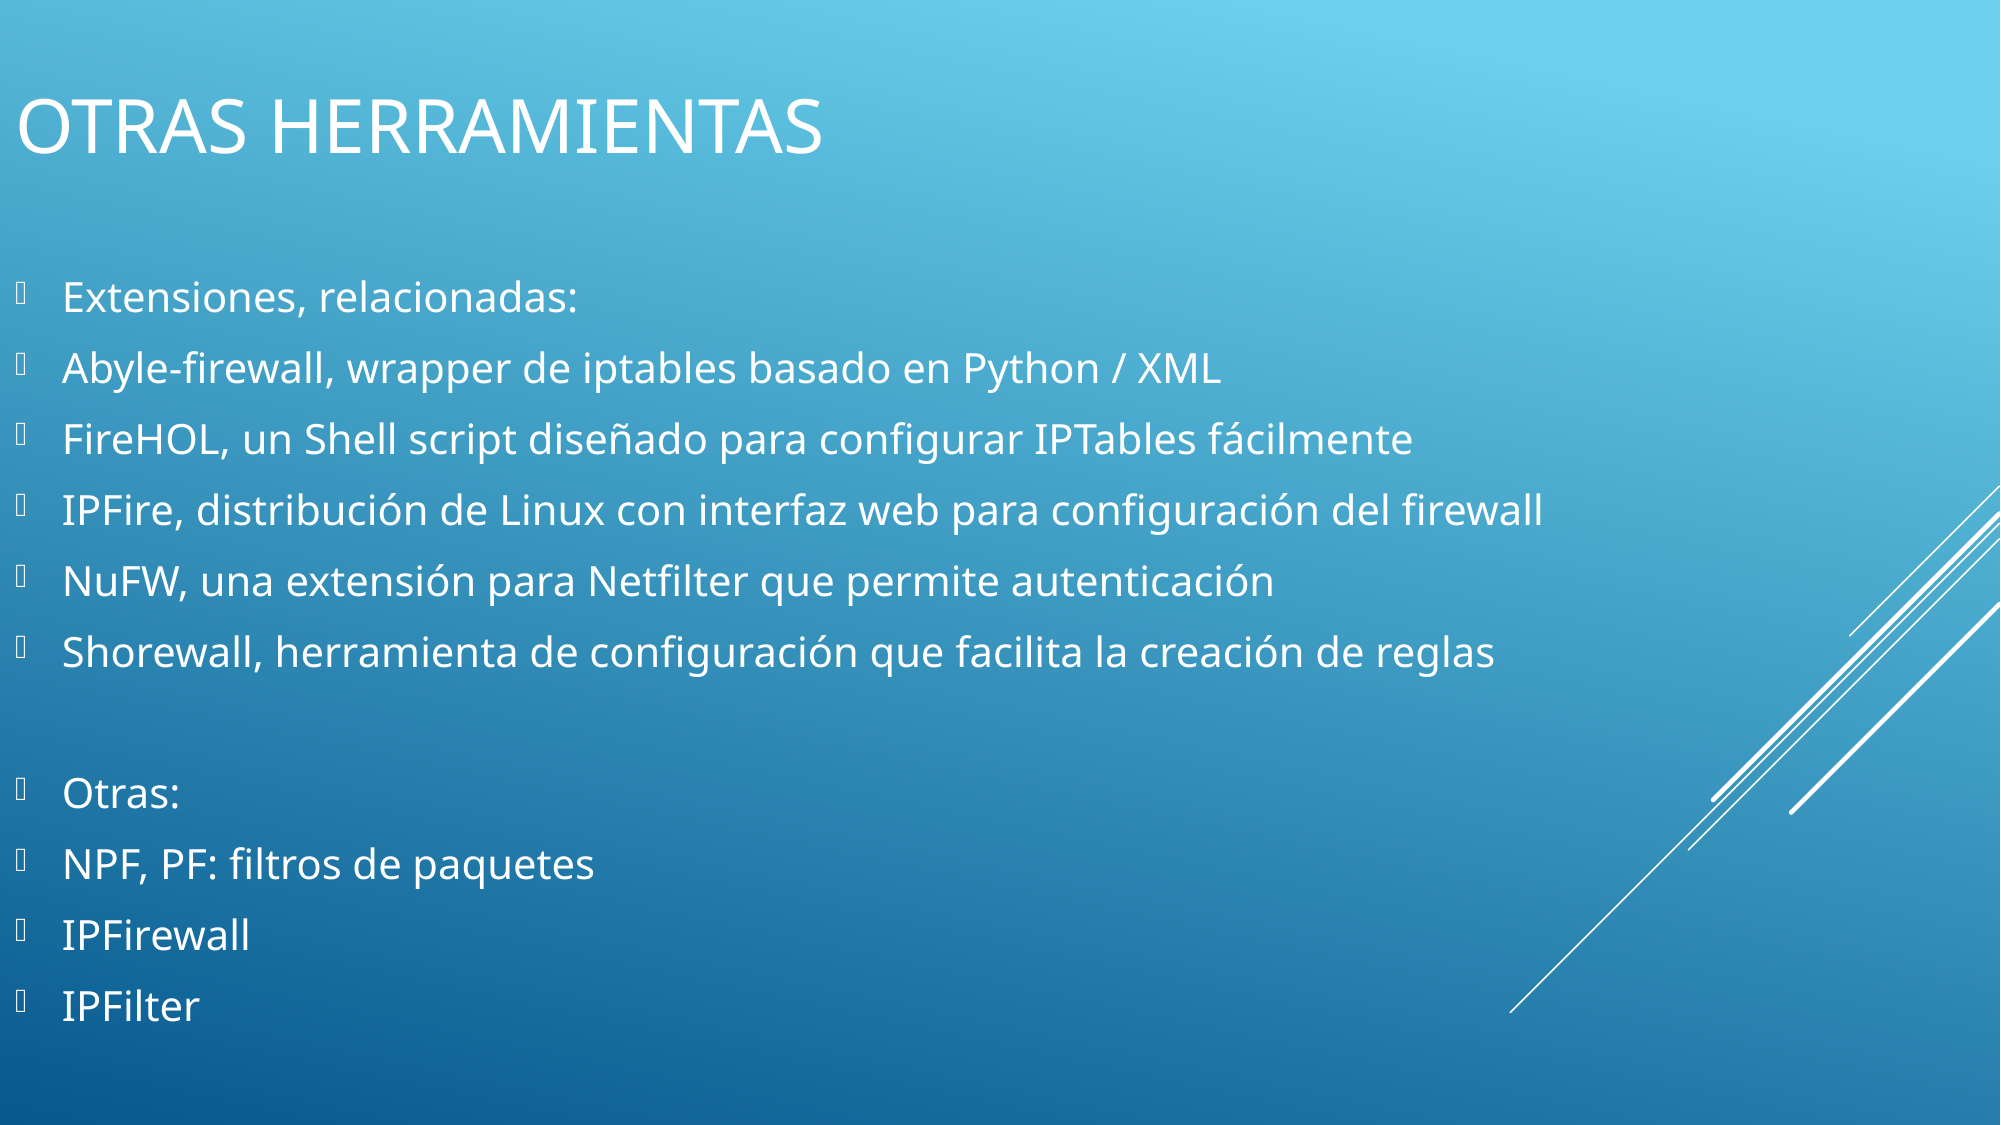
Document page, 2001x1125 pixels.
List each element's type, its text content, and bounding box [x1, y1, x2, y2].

list Extensiones, relacionadas: Abyle-firewall, wrapper de iptables basado en Python / XML FireHOL, un Shell script diseñado para configurar IPTables fácilmente IPFire, distribución de Linux con interfaz web para configuración del firewall NuFW, una extensión para Netfilter que permite autenticación Shorewall, herramienta de configuración que facilita la creación de reglas Otras: NPF, PF: filtros de paquetes IPFirewall IPFilter [0, 247, 2000, 1125]
title Otras herramientas [0, 0, 1400, 247]
